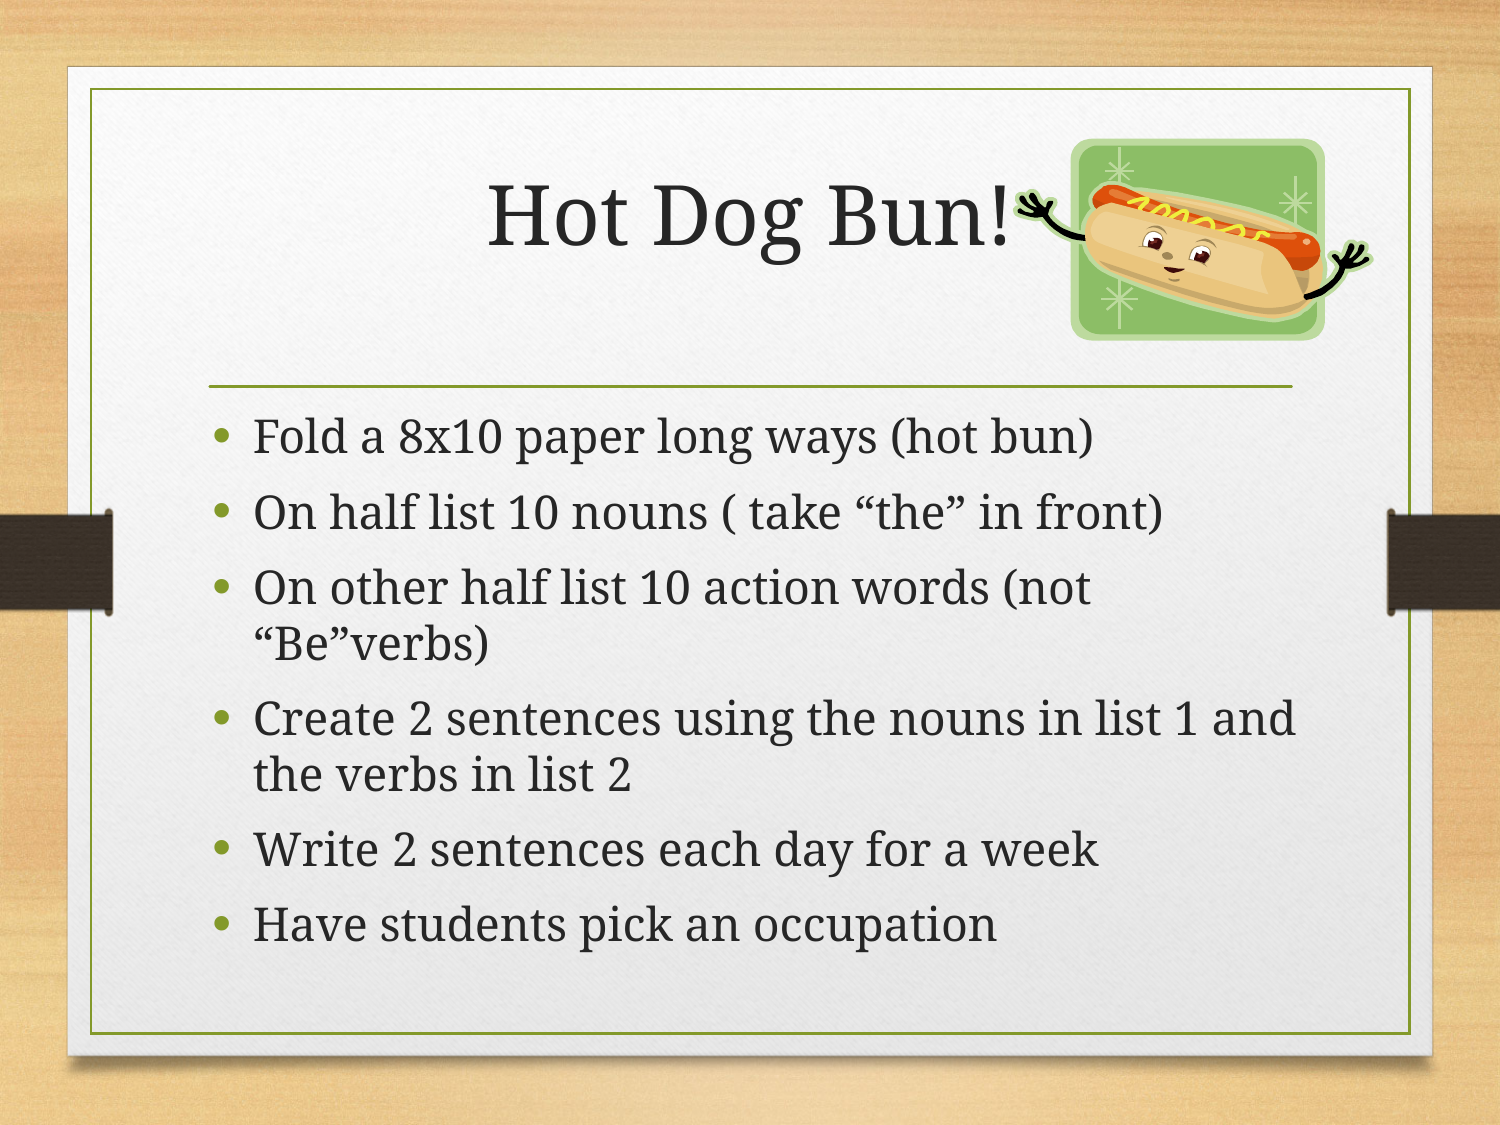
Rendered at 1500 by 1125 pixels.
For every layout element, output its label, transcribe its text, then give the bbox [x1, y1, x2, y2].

picture [0, 0, 1500, 1125]
list Fold a 8x10 paper long ways (hot bun) On half list 10 nouns ( take “the” in front) On other half list 10 action words (not “Be”verbs) Create 2 sentences using the nouns in list 1 and the verbs in list 2 Write 2 sentences each day for a week Have students pick an occupation [197, 399, 1313, 966]
title Hot Dog Bun! [193, 150, 1011, 275]
